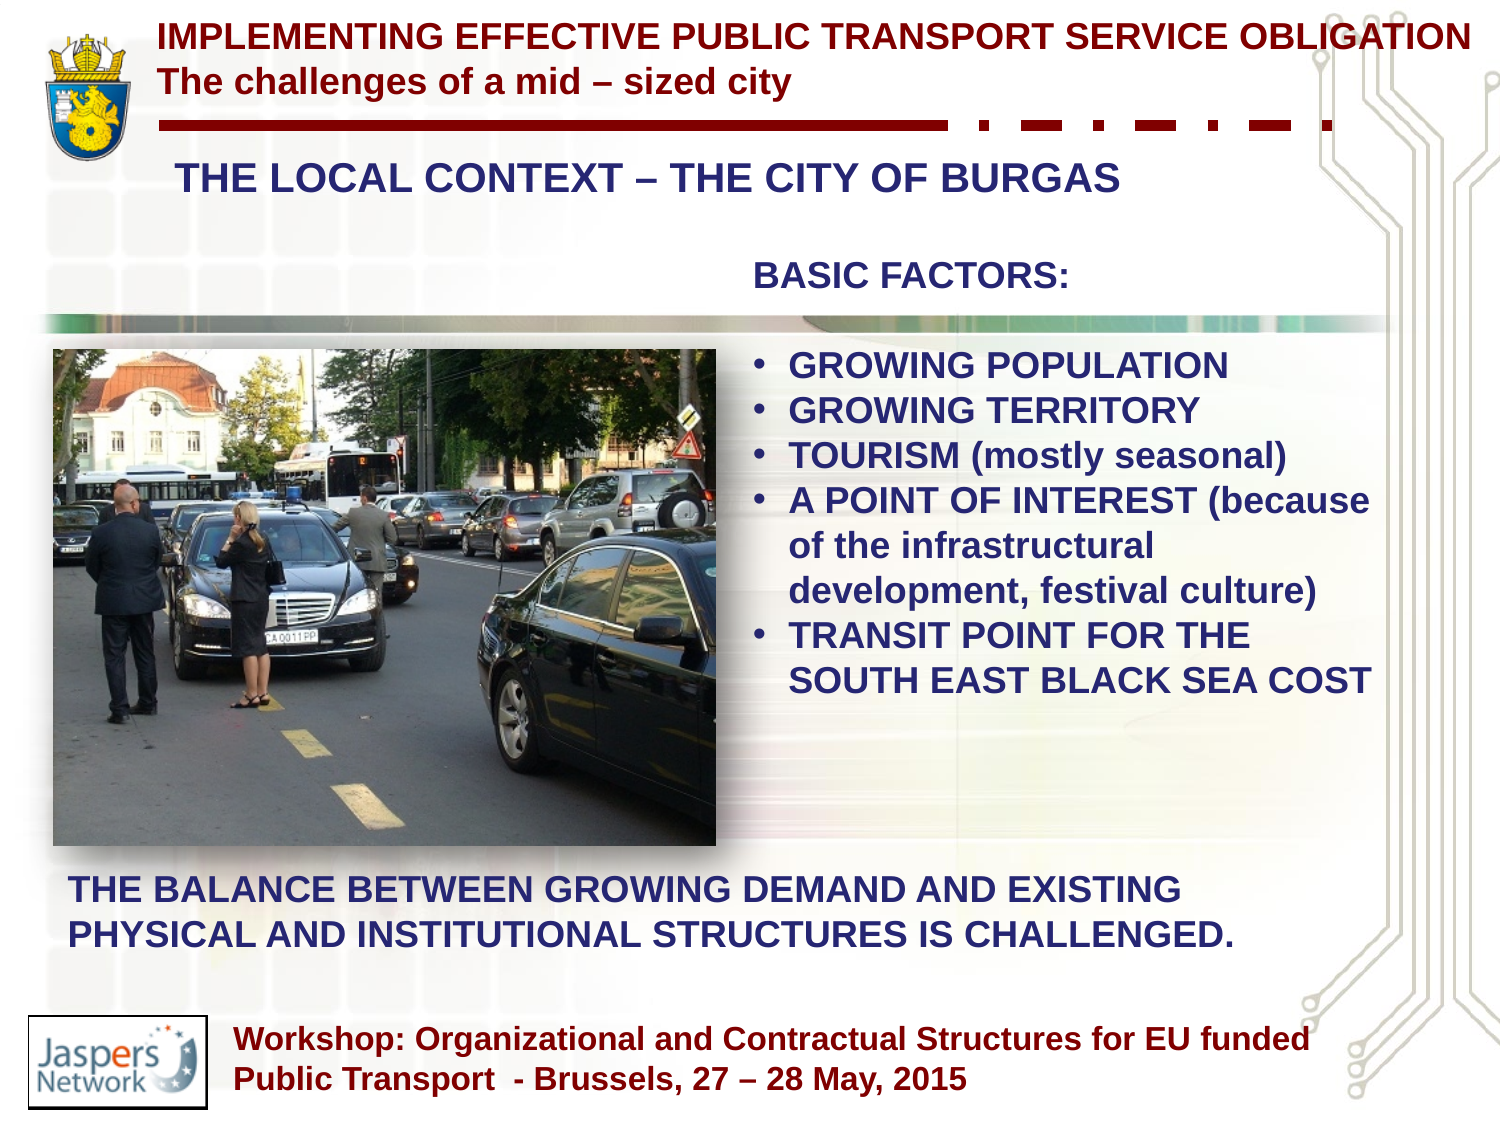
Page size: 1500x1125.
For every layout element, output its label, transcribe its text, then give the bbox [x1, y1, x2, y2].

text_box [159, 125, 1341, 138]
text_box IMPLEMENTING EFFECTIVE PUBLIC TRANSPORT SERVICE OBLIGATION The challenges of a mid – sized city [141, 0, 1500, 114]
picture [0, 0, 1500, 1125]
text_box THE LOCAL CONTEXT – THE CITY OF BURGAS [159, 119, 1480, 232]
text_box BASIC FACTORS: GROWING POPULATION GROWING TERRITORY TOURISM (mostly seasonal) A POINT OF INTEREST (because of the infrastructural development, festival culture) TRANSIT POINT FOR THE SOUTH EAST BLACK SEA COST [738, 243, 1400, 709]
text_box THE BALANCE BETWEEN GROWING DEMAND AND EXISTING PHYSICAL AND INSTITUTIONAL STRUCTURES IS CHALLENGED. [53, 857, 1317, 1008]
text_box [29, 1009, 1389, 1109]
